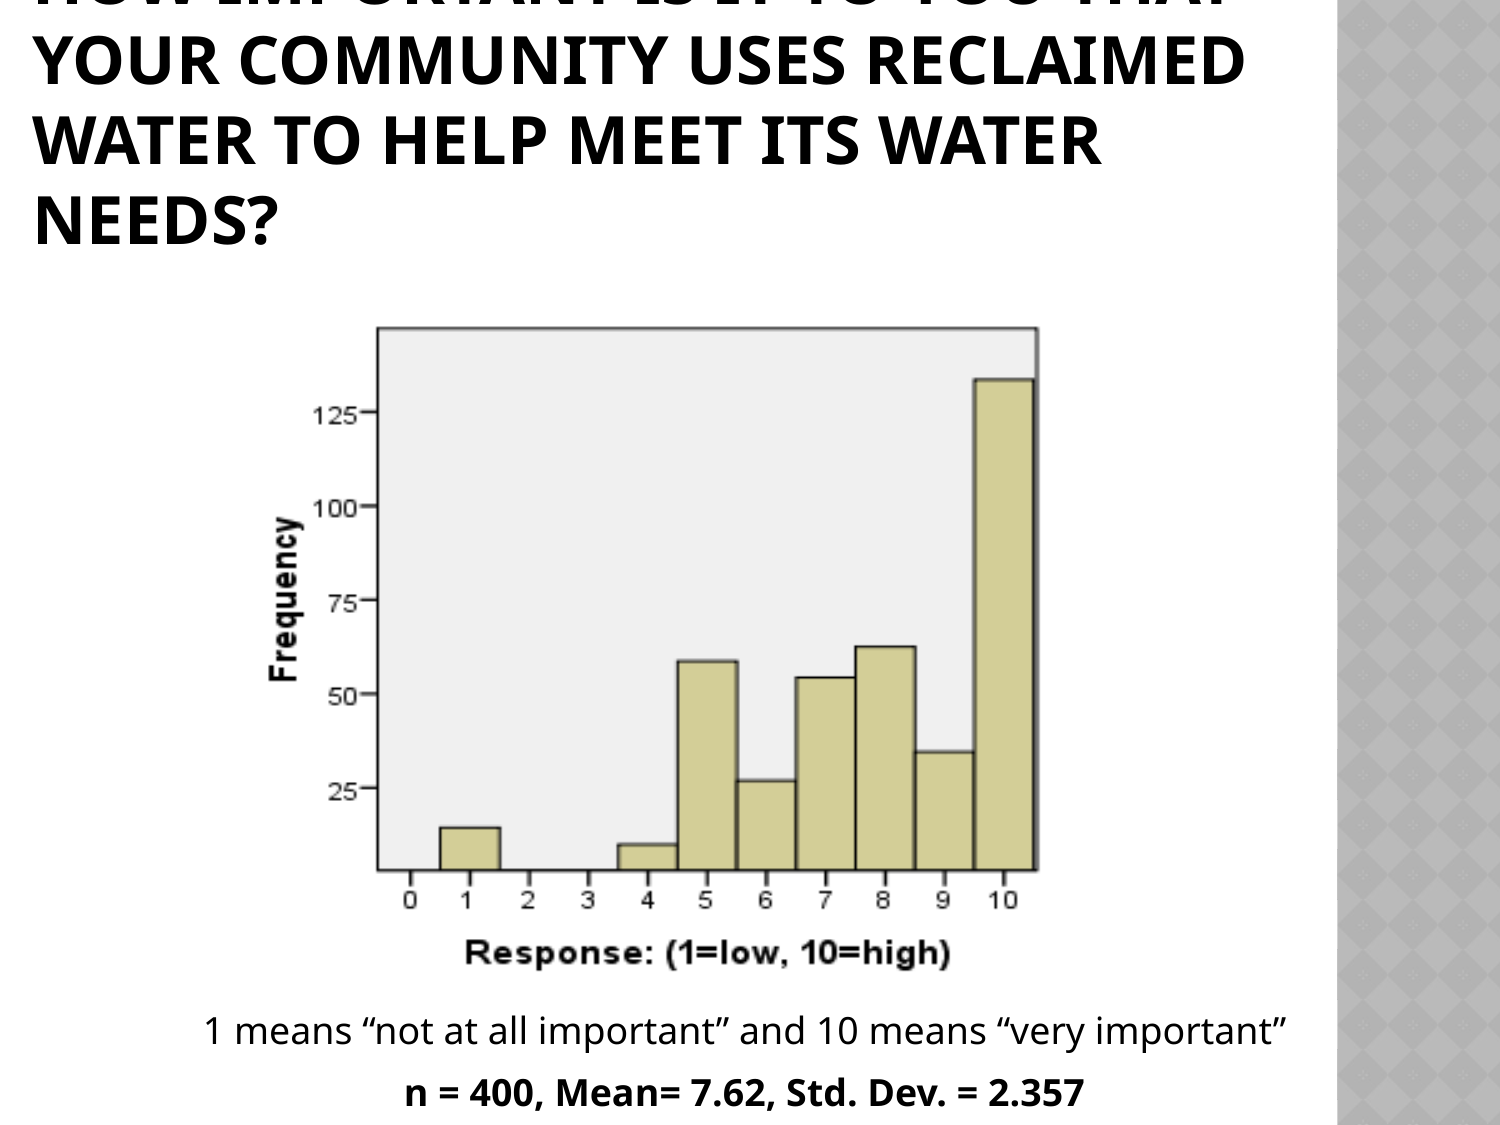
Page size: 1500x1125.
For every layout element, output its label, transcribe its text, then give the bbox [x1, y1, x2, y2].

title How important is it to you that your community uses reclaimed water to help meet its water needs? [24, 174, 1375, 338]
picture [212, 312, 1313, 1001]
list 1 means “not at all important” and 10 means “very important” n = 400, Mean= 7.62, Std. Dev. = 2.357 [75, 999, 1425, 1125]
